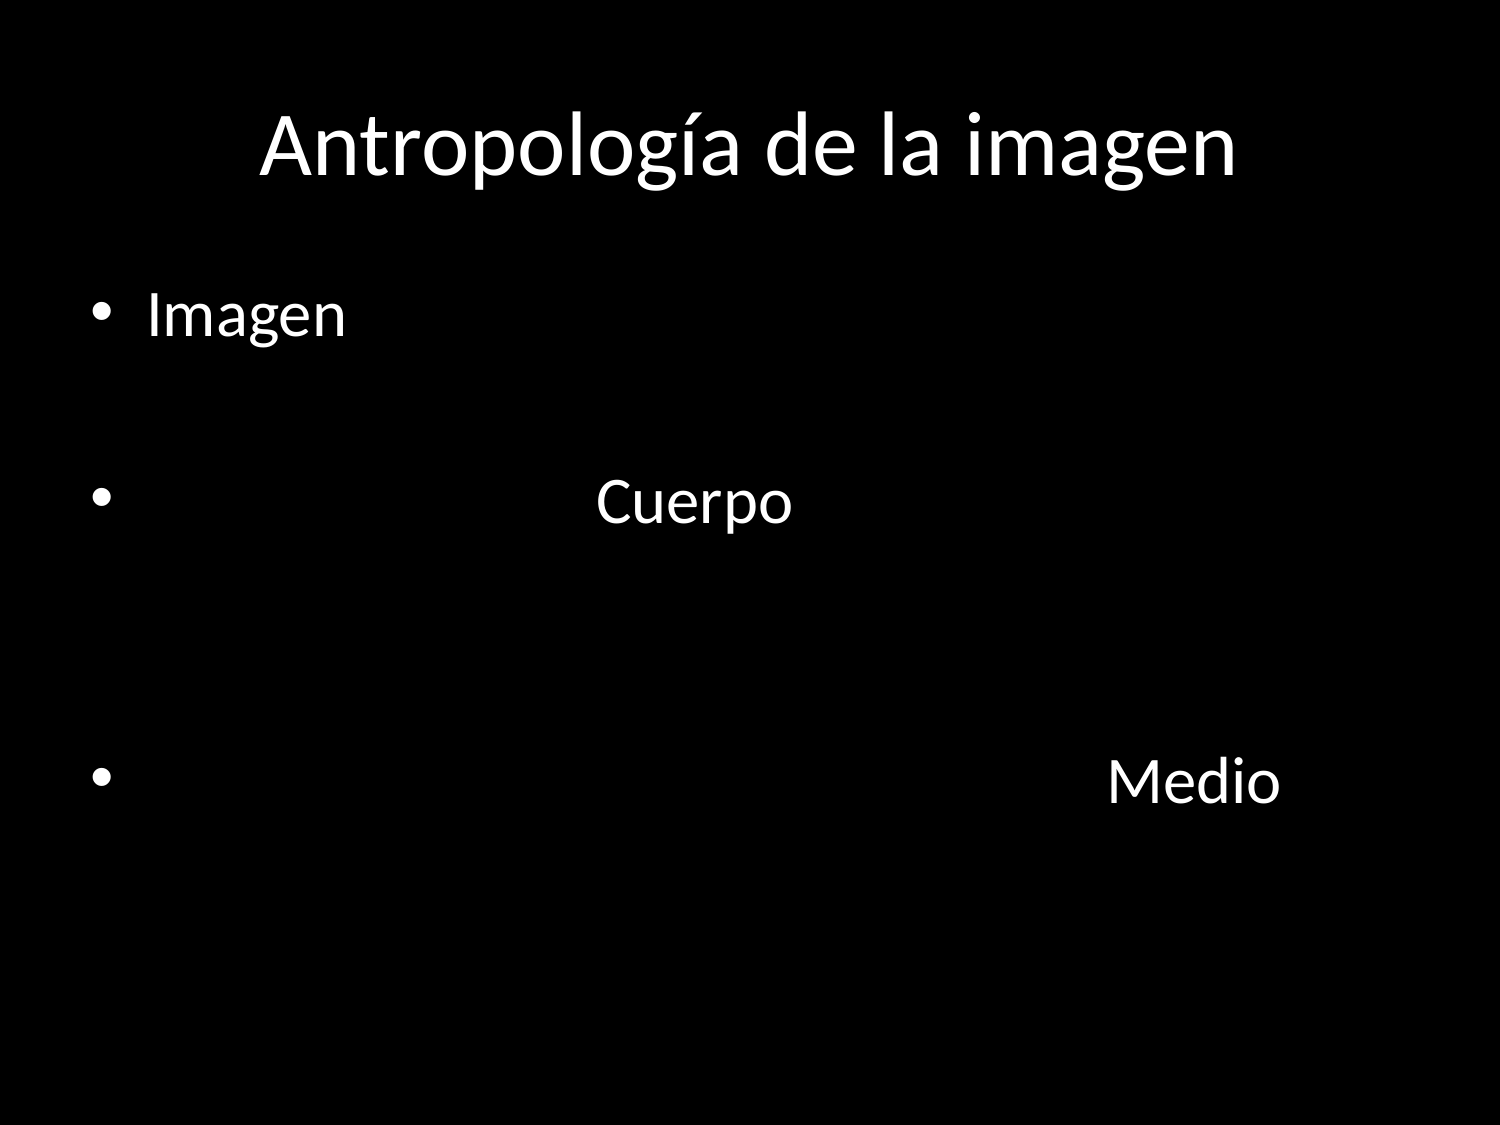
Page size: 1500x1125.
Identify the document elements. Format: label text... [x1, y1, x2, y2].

list Imagen Cuerpo Medio [75, 262, 1425, 1005]
title Antropología de la imagen [75, 45, 1425, 233]
